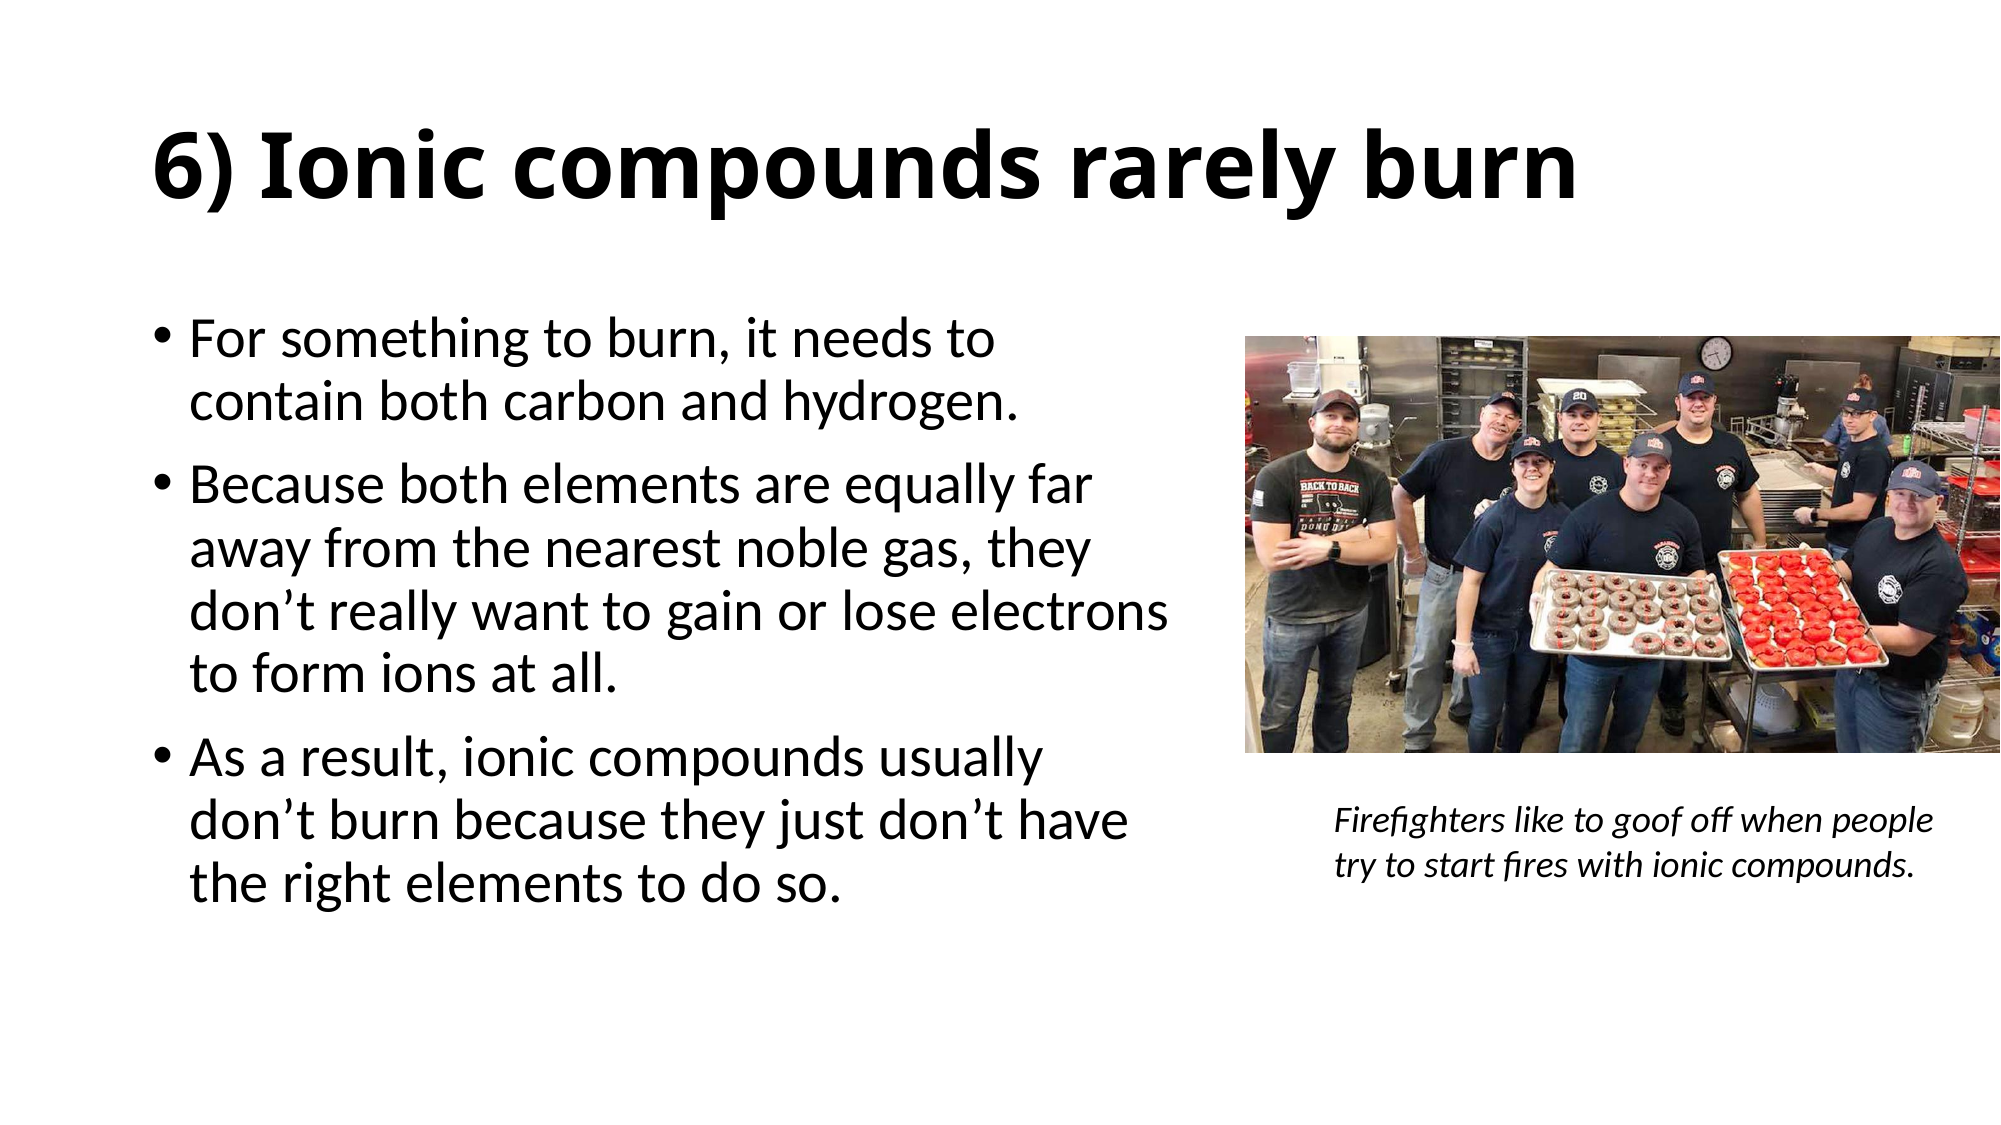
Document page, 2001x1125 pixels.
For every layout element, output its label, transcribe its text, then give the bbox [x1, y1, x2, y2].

list For something to burn, it needs to contain both carbon and hydrogen. Because both elements are equally far away from the nearest noble gas, they don’t really want to gain or lose electrons to form ions at all. As a result, ionic compounds usually don’t burn because they just don’t have the right elements to do so. [137, 299, 1198, 1014]
text_box Firefighters like to goof off when people try to start fires with ionic compounds. [1318, 787, 2000, 893]
picture [1245, 336, 2000, 753]
title 6) Ionic compounds rarely burn [137, 59, 1863, 278]
